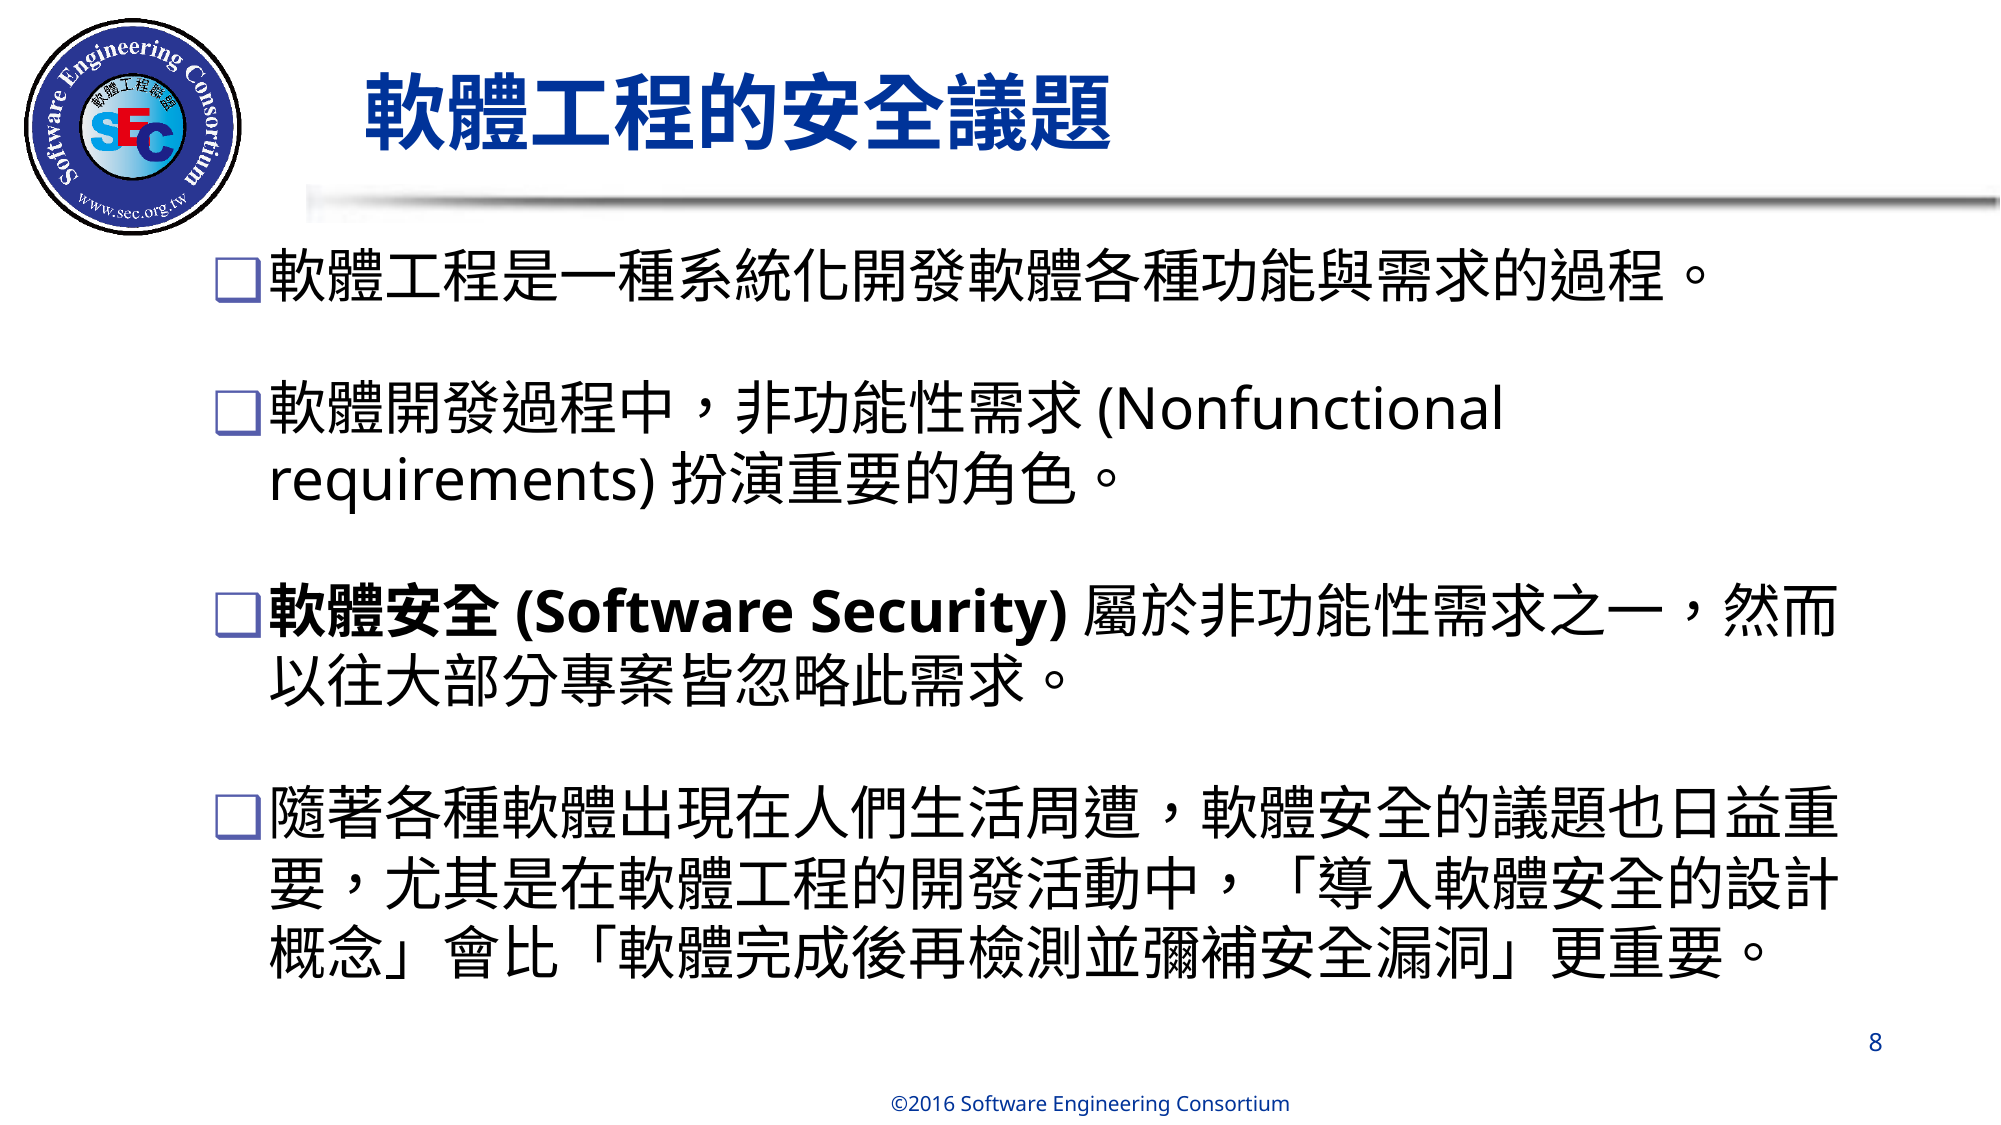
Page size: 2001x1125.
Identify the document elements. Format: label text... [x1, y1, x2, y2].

picture [306, 184, 2000, 223]
slide_number ‹#› [1481, 1019, 1898, 1094]
title 軟體工程的安全議題 [348, 42, 2000, 179]
list 軟體工程是一種系統化開發軟體各種功能與需求的過程。 軟體開發過程中，非功能性需求(Nonfunctional requirements)扮演重要的角色。 軟體安全(Software Security)屬於非功能性需求之一，然而以往大部分專案皆忽略此需求。 隨著各種軟體出現在人們生活周遭，軟體安全的議題也日益重要，尤其是在軟體工程的開發活動中，「導入軟體安全的設計概念」會比「軟體完成後再檢測並彌補安全漏洞」更重要。 [197, 231, 1898, 989]
picture [0, 0, 265, 259]
